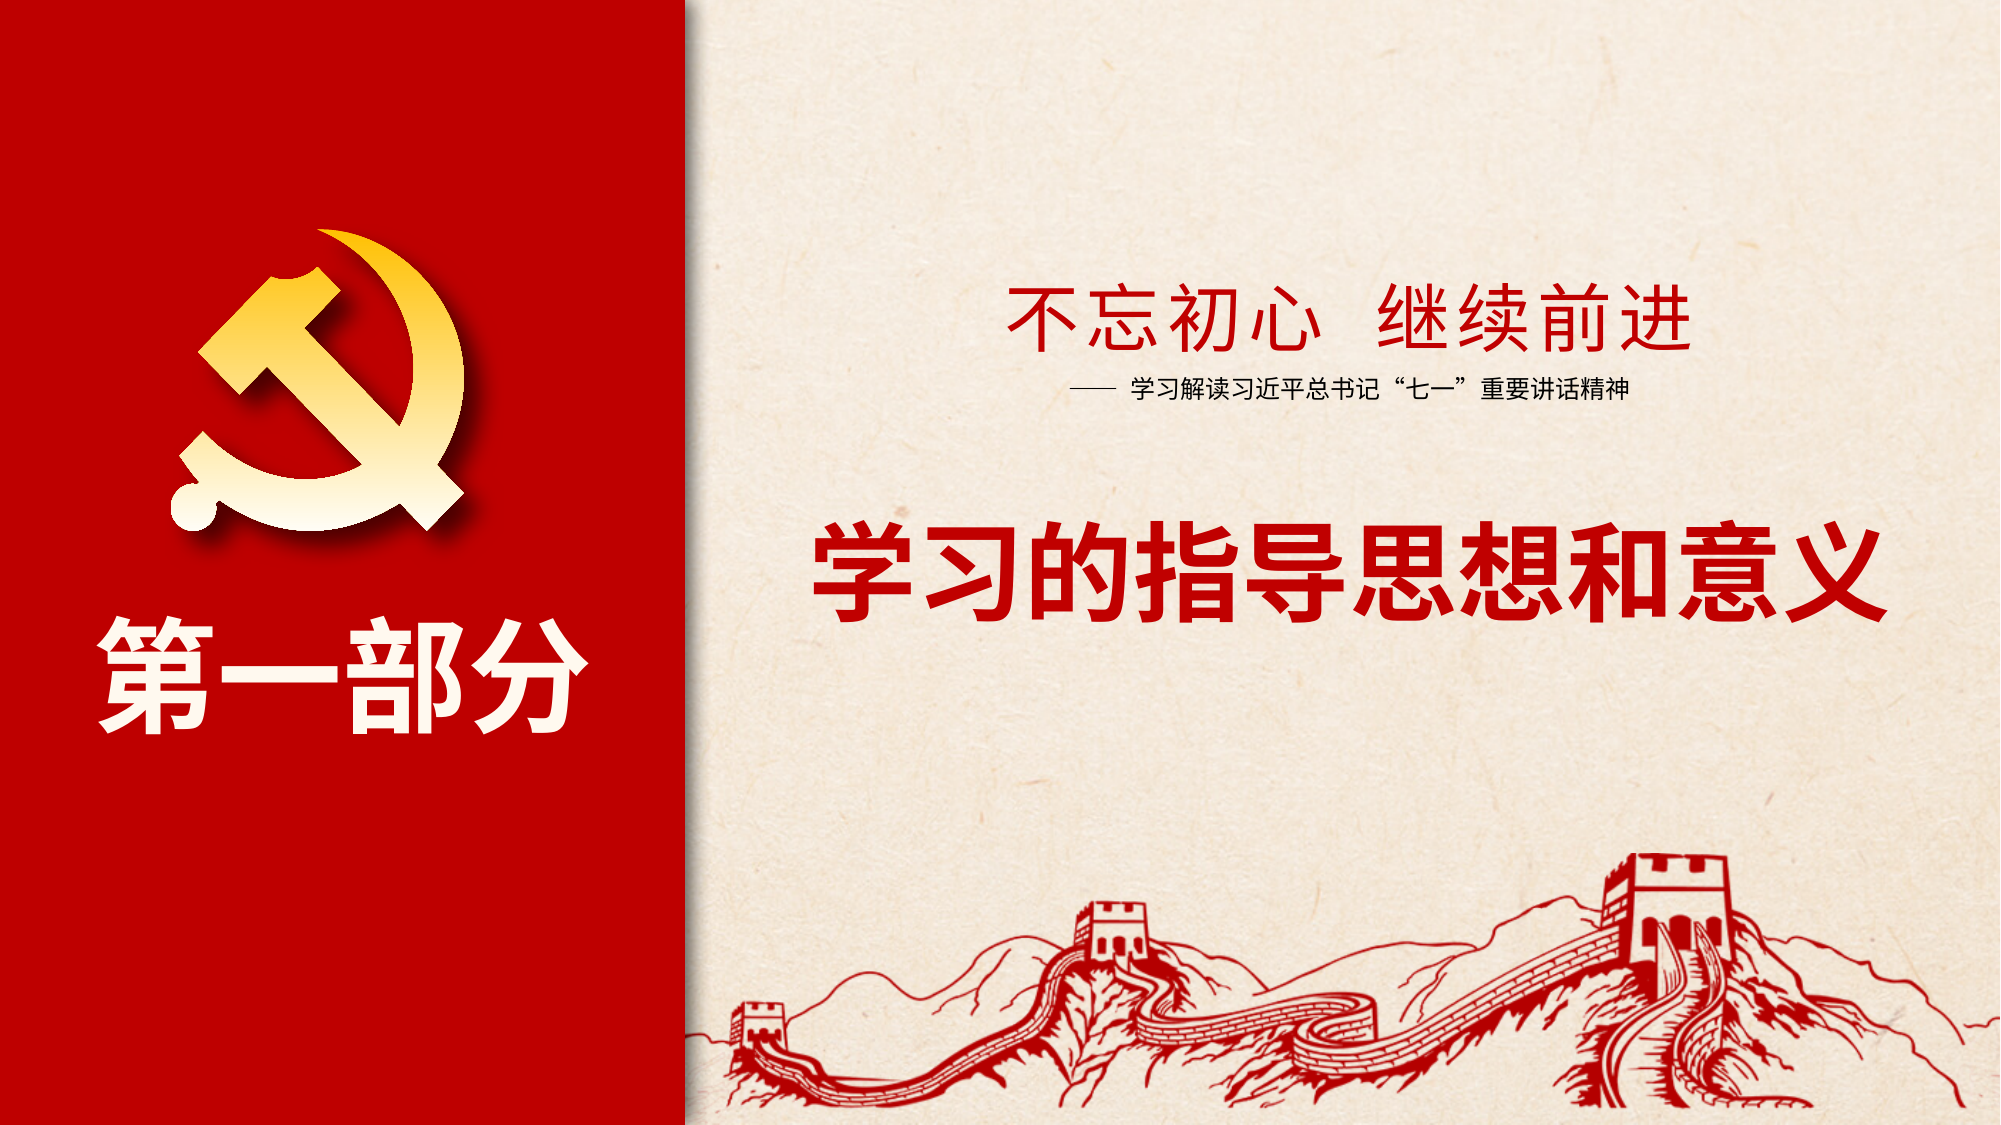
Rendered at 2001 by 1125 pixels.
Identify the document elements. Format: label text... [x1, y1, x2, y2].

text_box 学习的指导思想和意义 [708, 497, 1991, 643]
text_box 不忘初心 继续前进 [989, 263, 1710, 369]
text_box —— 学习解读习近平总书记“七一”重要讲话精神 [1054, 366, 1646, 412]
text_box [170, 229, 464, 531]
picture [523, 0, 2001, 1125]
text_box 第一部分 [77, 591, 608, 757]
text_box [0, 0, 686, 1125]
